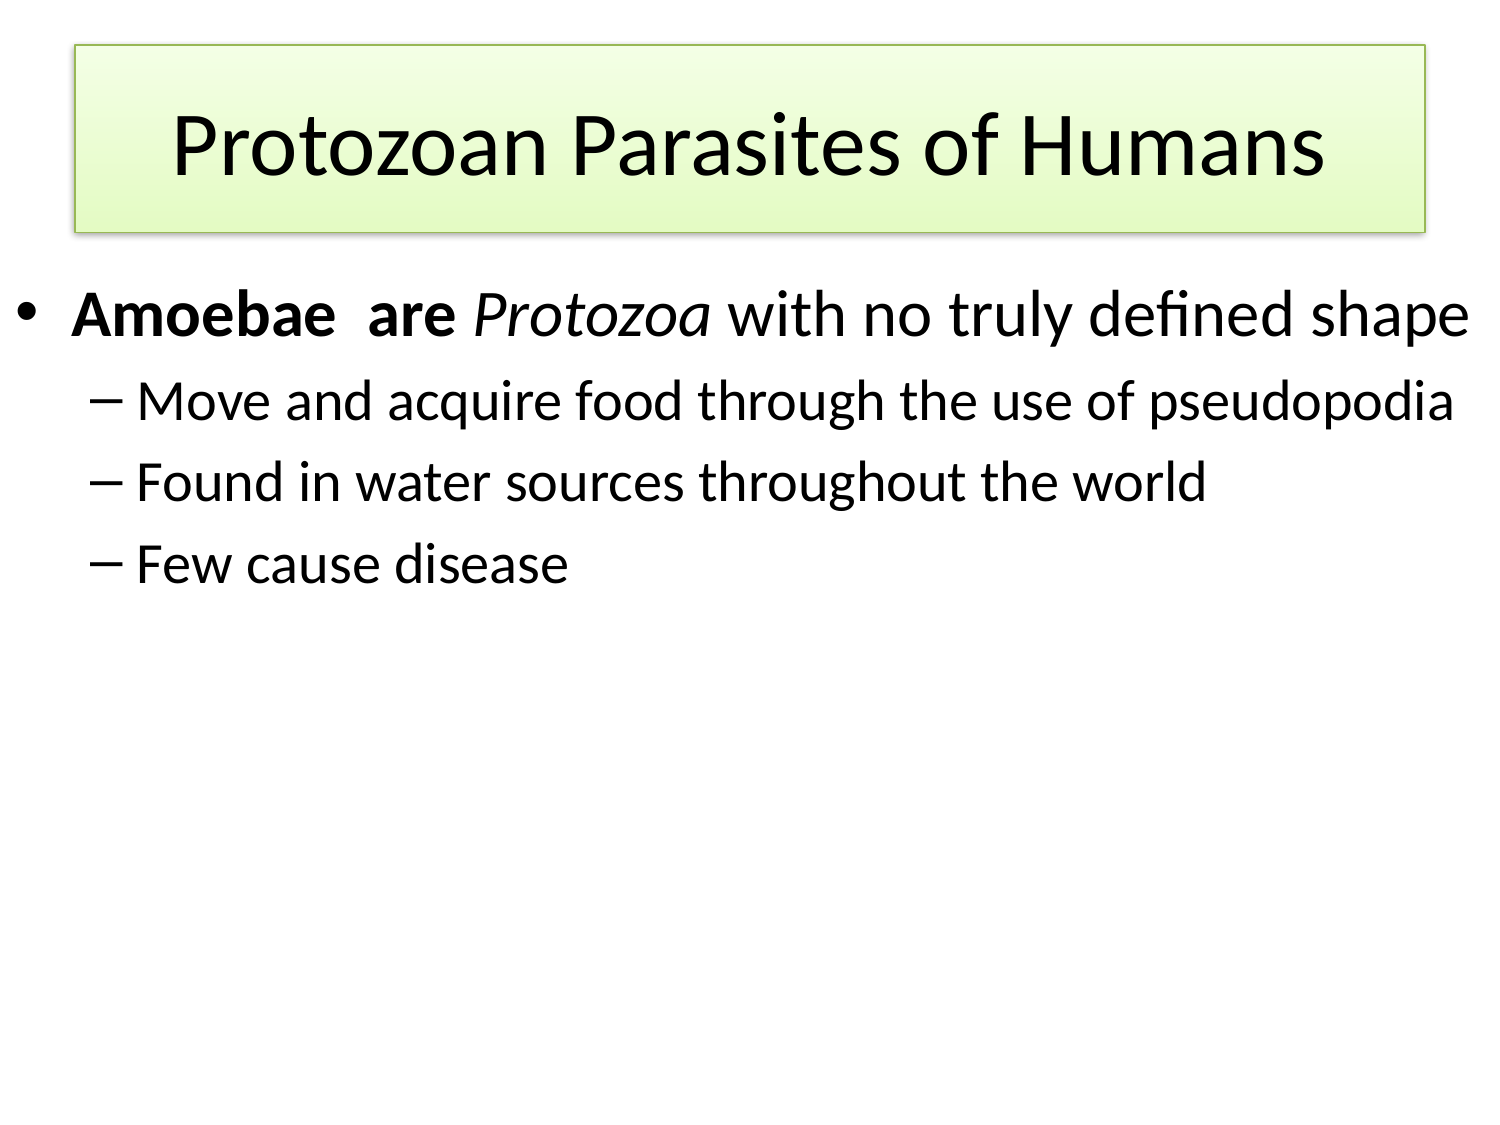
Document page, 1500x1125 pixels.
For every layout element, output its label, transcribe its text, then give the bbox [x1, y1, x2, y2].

list Amoebae are Protozoa with no truly defined shape Move and acquire food through the use of pseudopodia Found in water sources throughout the world Few cause disease [0, 262, 1500, 1005]
title Protozoan Parasites of Humans [74, 44, 1426, 233]
